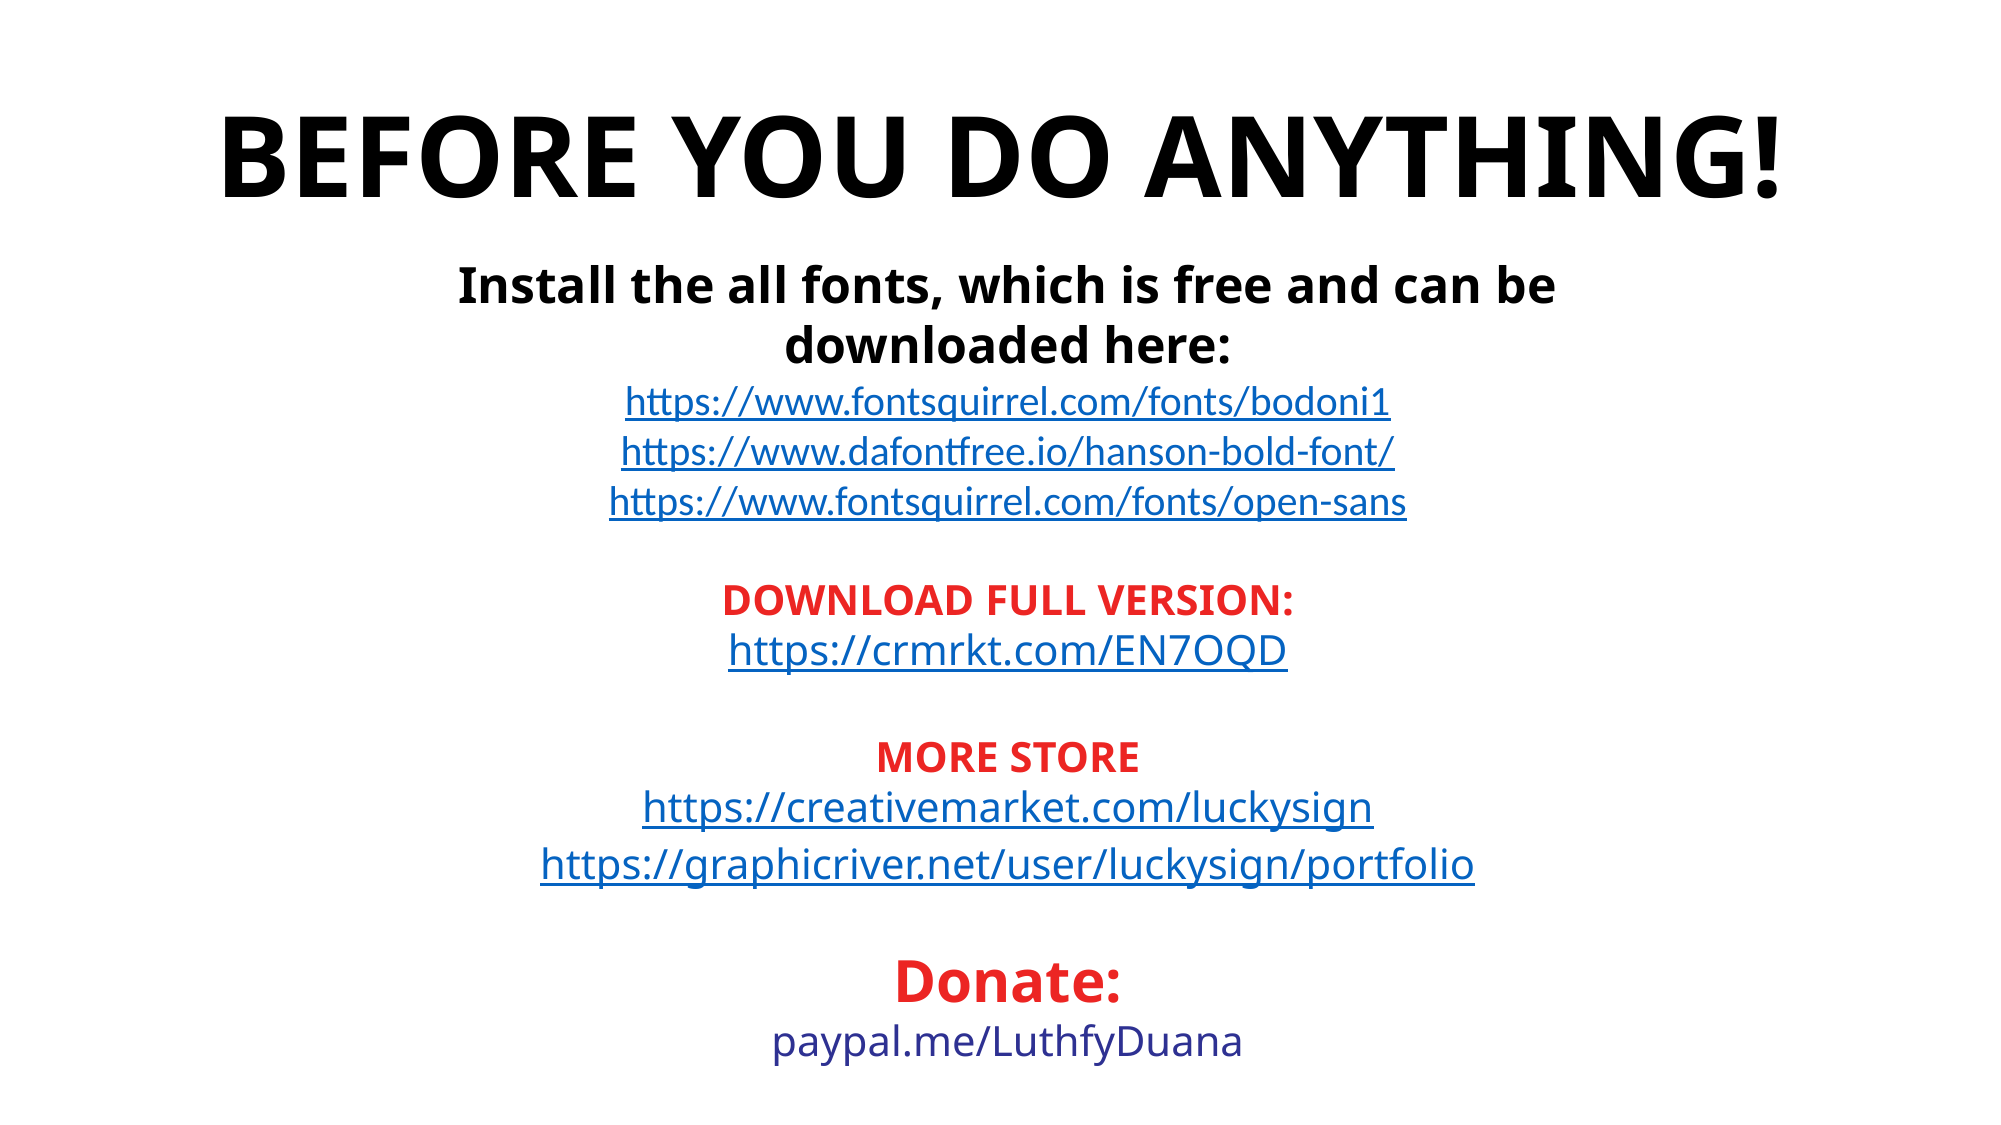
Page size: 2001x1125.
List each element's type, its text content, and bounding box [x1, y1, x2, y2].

text_box BEFORE YOU DO ANYTHING! [150, 92, 1850, 227]
text_box Install the all fonts, which is free and can be downloaded here: https://www.fontsquirrel.com/fonts/bodoni1 https://www.dafontfree.io/hanson-bold-font/ https://www.fontsquirrel.com/fonts/open-sans DOWNLOAD FULL VERSION: https://crmrkt.com/EN7OQD MORE STORE https://creativemarket.com/luckysign https://graphicriver.net/user/luckysign/portfolio Donate: paypal.me/LuthfyDuana [284, 246, 1732, 1072]
